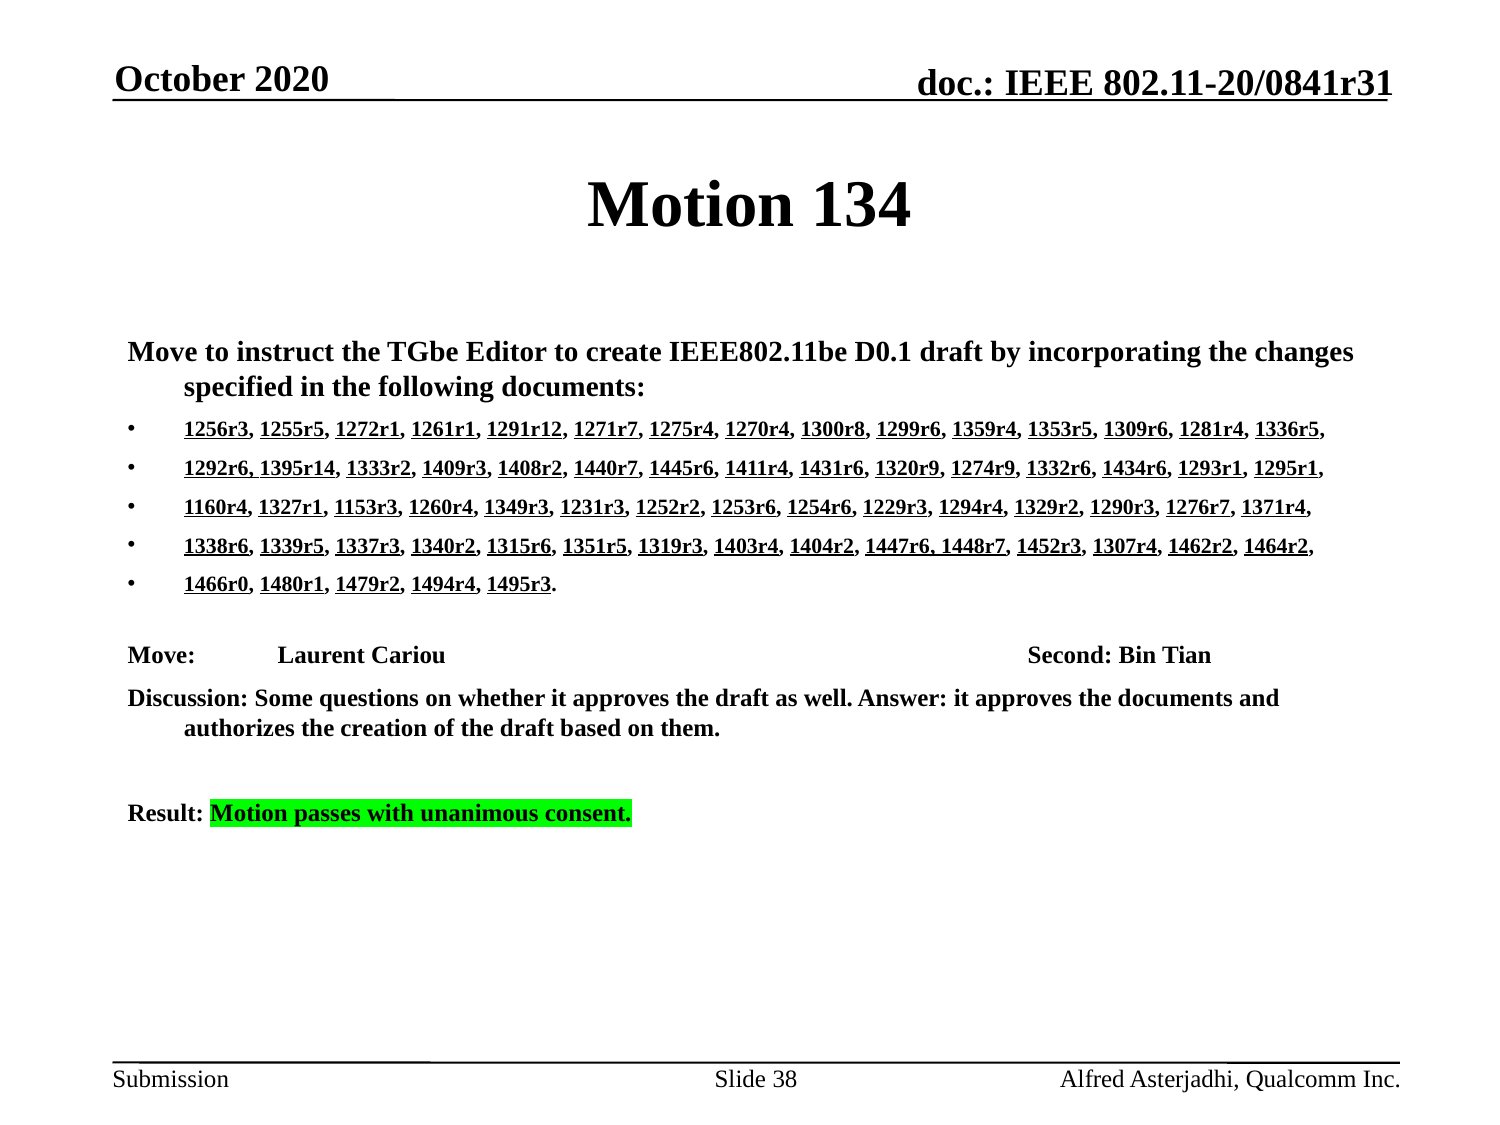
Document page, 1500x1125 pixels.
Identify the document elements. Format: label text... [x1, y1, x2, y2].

title Motion 134 [112, 112, 1388, 288]
list Move to instruct the TGbe Editor to create IEEE802.11be D0.1 draft by incorporating the changes specified in the following documents: 1256r3, 1255r5, 1272r1, 1261r1, 1291r12, 1271r7, 1275r4, 1270r4, 1300r8, 1299r6, 1359r4, 1353r5, 1309r6, 1281r4, 1336r5, 1292r6, 1395r14, 1333r2, 1409r3, 1408r2, 1440r7, 1445r6, 1411r4, 1431r6, 1320r9, 1274r9, 1332r6, 1434r6, 1293r1, 1295r1, 1160r4, 1327r1, 1153r3, 1260r4, 1349r3, 1231r3, 1252r2, 1253r6, 1254r6, 1229r3, 1294r4, 1329r2, 1290r3, 1276r7, 1371r4, 1338r6, 1339r5, 1337r3, 1340r2, 1315r6, 1351r5, 1319r3, 1403r4, 1404r2, 1447r6, 1448r7, 1452r3, 1307r4, 1462r2, 1464r2, 1466r0, 1480r1, 1479r2, 1494r4, 1495r3. Move: Laurent Cariou Second: Bin Tian Discussion: Some questions on whether it approves the draft as well. Answer: it approves the documents and authorizes the creation of the draft based on them. Result: Motion passes with unanimous consent. [112, 324, 1388, 1063]
footer Alfred Asterjadhi, Qualcomm Inc. [878, 1061, 1402, 1093]
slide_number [114, 54, 423, 100]
slide_number Slide 38 [712, 1061, 800, 1123]
